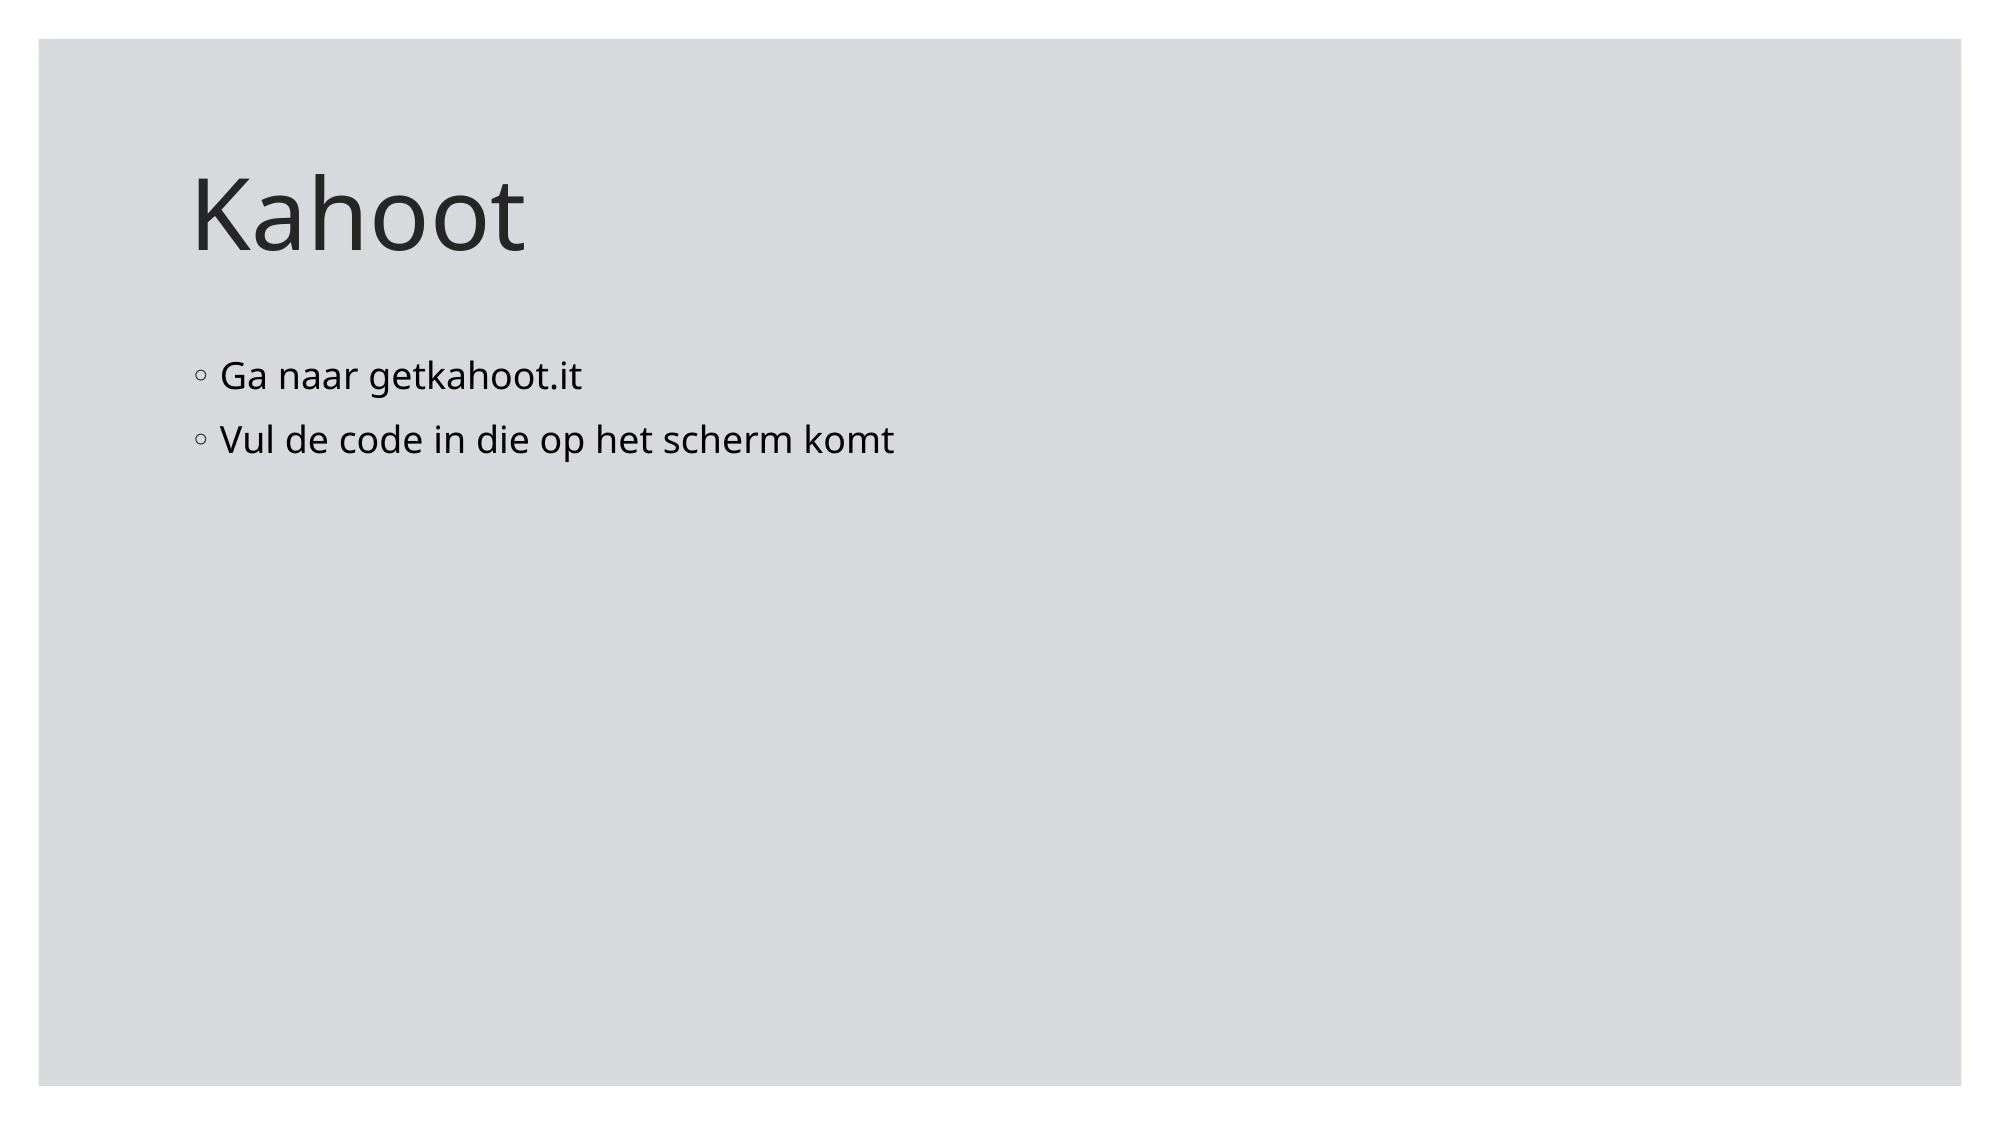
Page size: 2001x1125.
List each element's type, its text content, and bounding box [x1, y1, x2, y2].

title Kahoot [174, 105, 1825, 331]
list Ga naar getkahoot.it Vul de code in die op het scherm komt [174, 345, 1825, 990]
